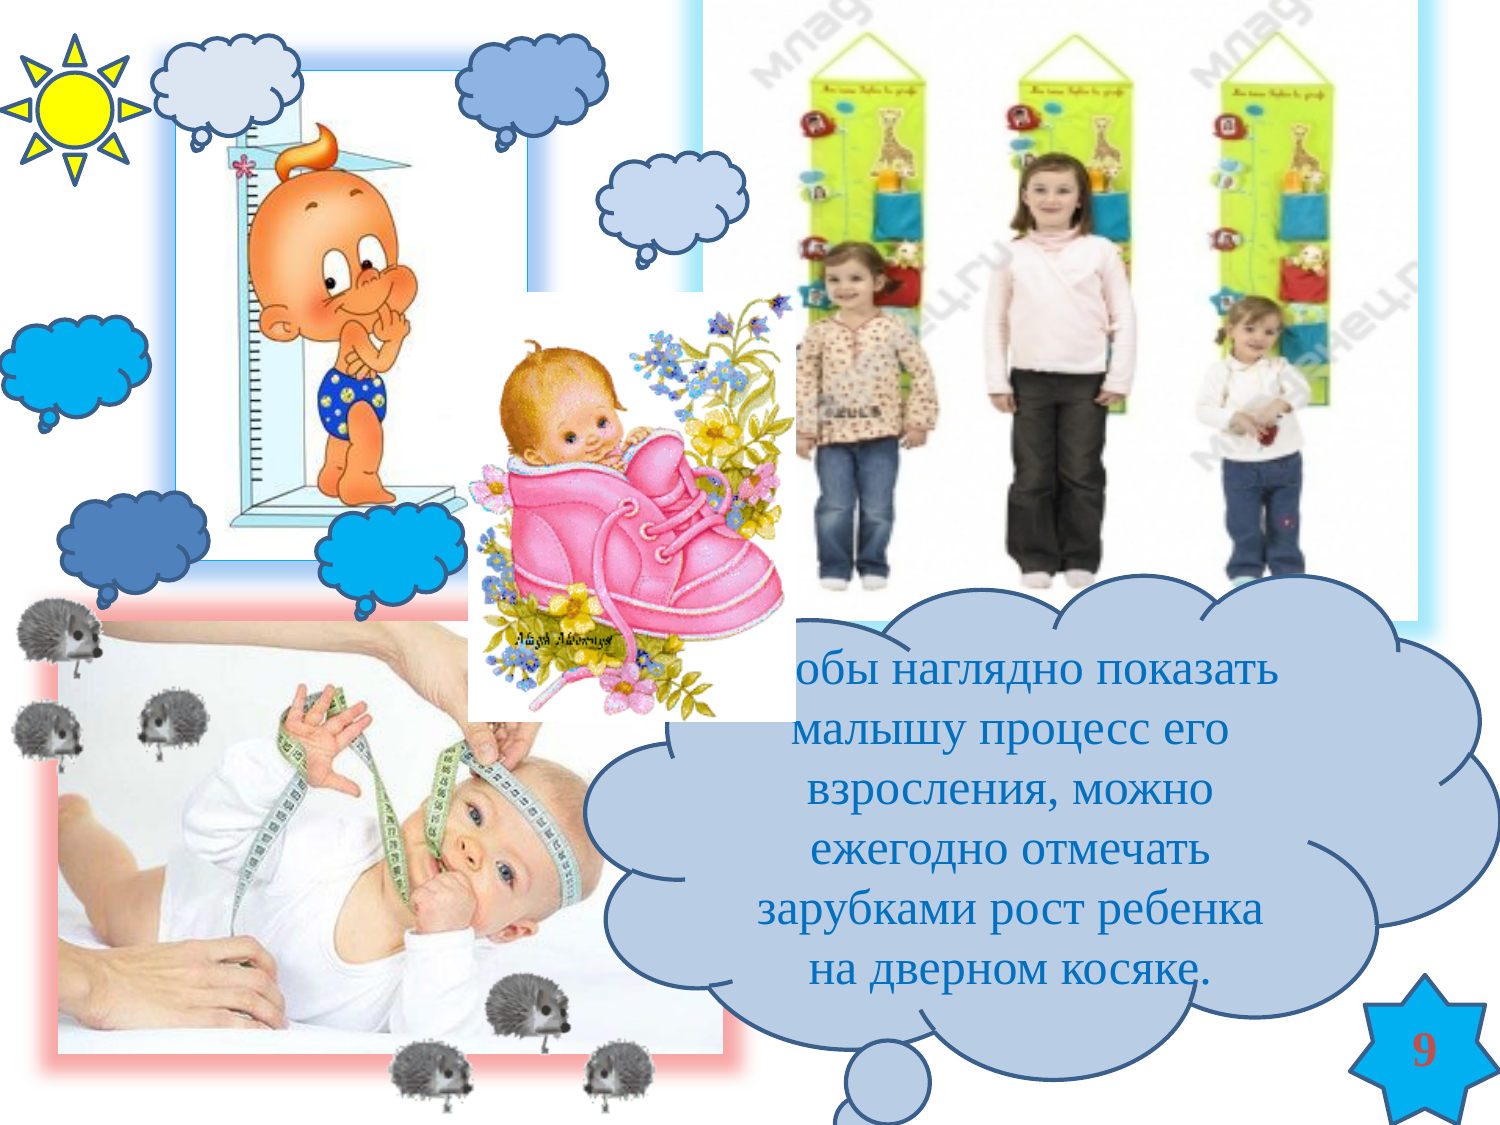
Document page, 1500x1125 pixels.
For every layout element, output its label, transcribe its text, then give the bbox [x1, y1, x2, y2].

text_box [0, 314, 153, 435]
text_box [56, 490, 189, 596]
text_box [150, 33, 302, 120]
text_box [117, 97, 153, 123]
text_box [317, 570, 461, 619]
text_box [465, 33, 610, 139]
text_box [19, 55, 53, 89]
text_box [35, 70, 115, 150]
text_box [0, 97, 33, 123]
text_box [62, 32, 88, 68]
text_box [96, 131, 130, 165]
picture [0, 0, 1419, 1125]
text_box [595, 150, 697, 271]
text_box [19, 131, 53, 165]
text_box Чтобы наглядно показать малышу процесс его взросления, можно ежегодно отмечать зарубками рост ребенка на дверном косяке. [728, 630, 1500, 1125]
text_box 9 [1347, 972, 1500, 1125]
text_box [96, 55, 130, 89]
text_box [62, 152, 88, 188]
